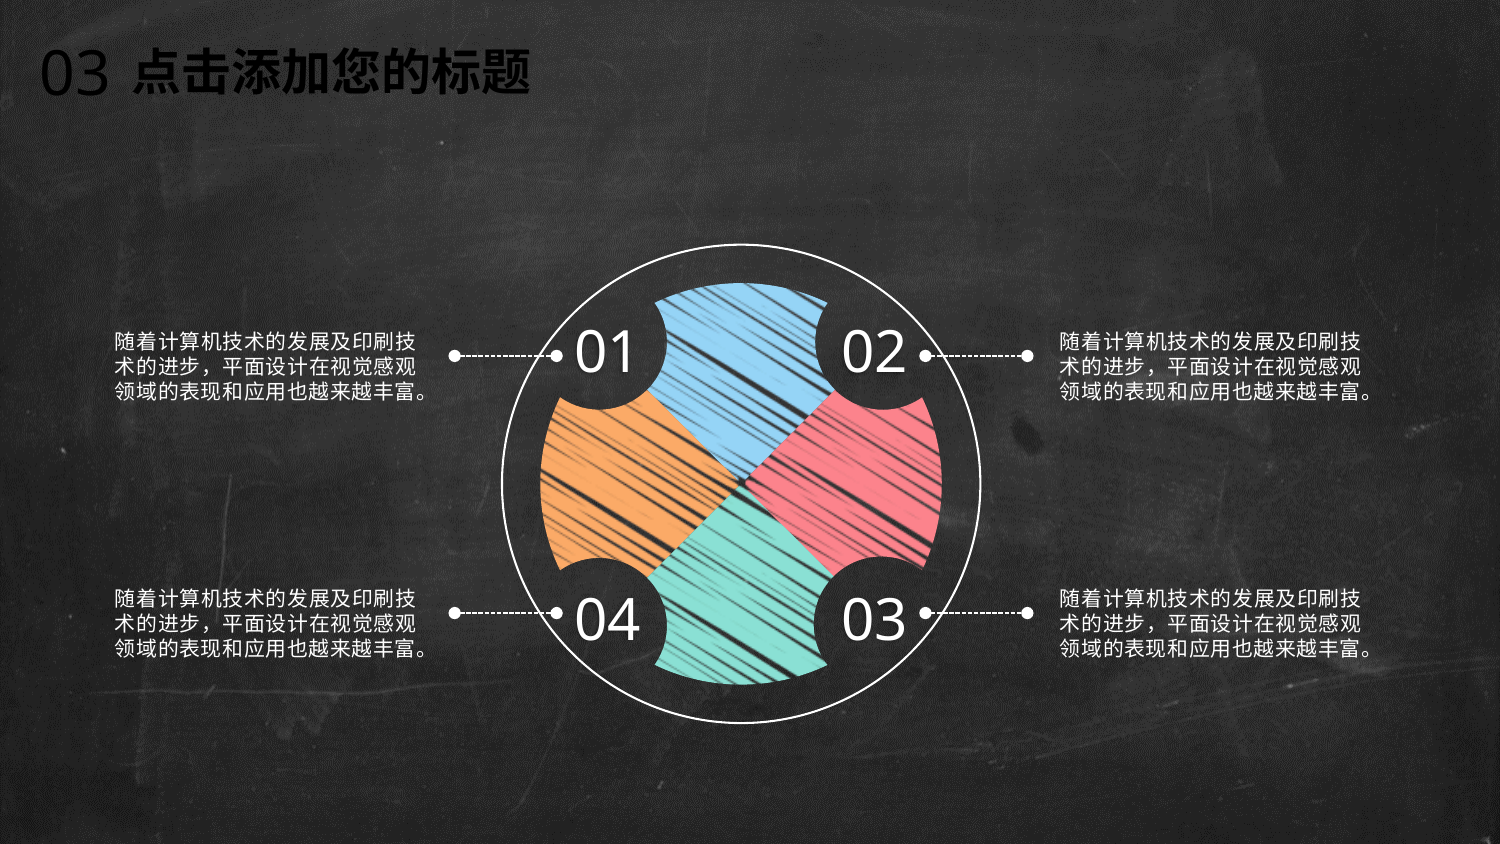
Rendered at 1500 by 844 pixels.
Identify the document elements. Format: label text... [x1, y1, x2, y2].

text_box 随着计算机技术的发展及印刷技术的进步，平面设计在视觉感观领域的表现和应用也越来越丰富。 [100, 321, 431, 412]
text_box 随着计算机技术的发展及印刷技术的进步，平面设计在视觉感观领域的表现和应用也越来越丰富。 [1045, 578, 1376, 669]
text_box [512, 255, 970, 713]
text_box 随着计算机技术的发展及印刷技术的进步，平面设计在视觉感观领域的表现和应用也越来越丰富。 [1045, 321, 1376, 412]
text_box 点击添加您的标题 [128, 33, 597, 108]
text_box [669, 713, 814, 725]
picture [0, 0, 1500, 844]
text_box 03 [23, 25, 128, 116]
text_box [970, 410, 982, 557]
text_box 随着计算机技术的发展及印刷技术的进步，平面设计在视觉感观领域的表现和应用也越来越丰富。 [100, 578, 431, 669]
text_box [668, 243, 815, 255]
text_box [500, 411, 512, 556]
